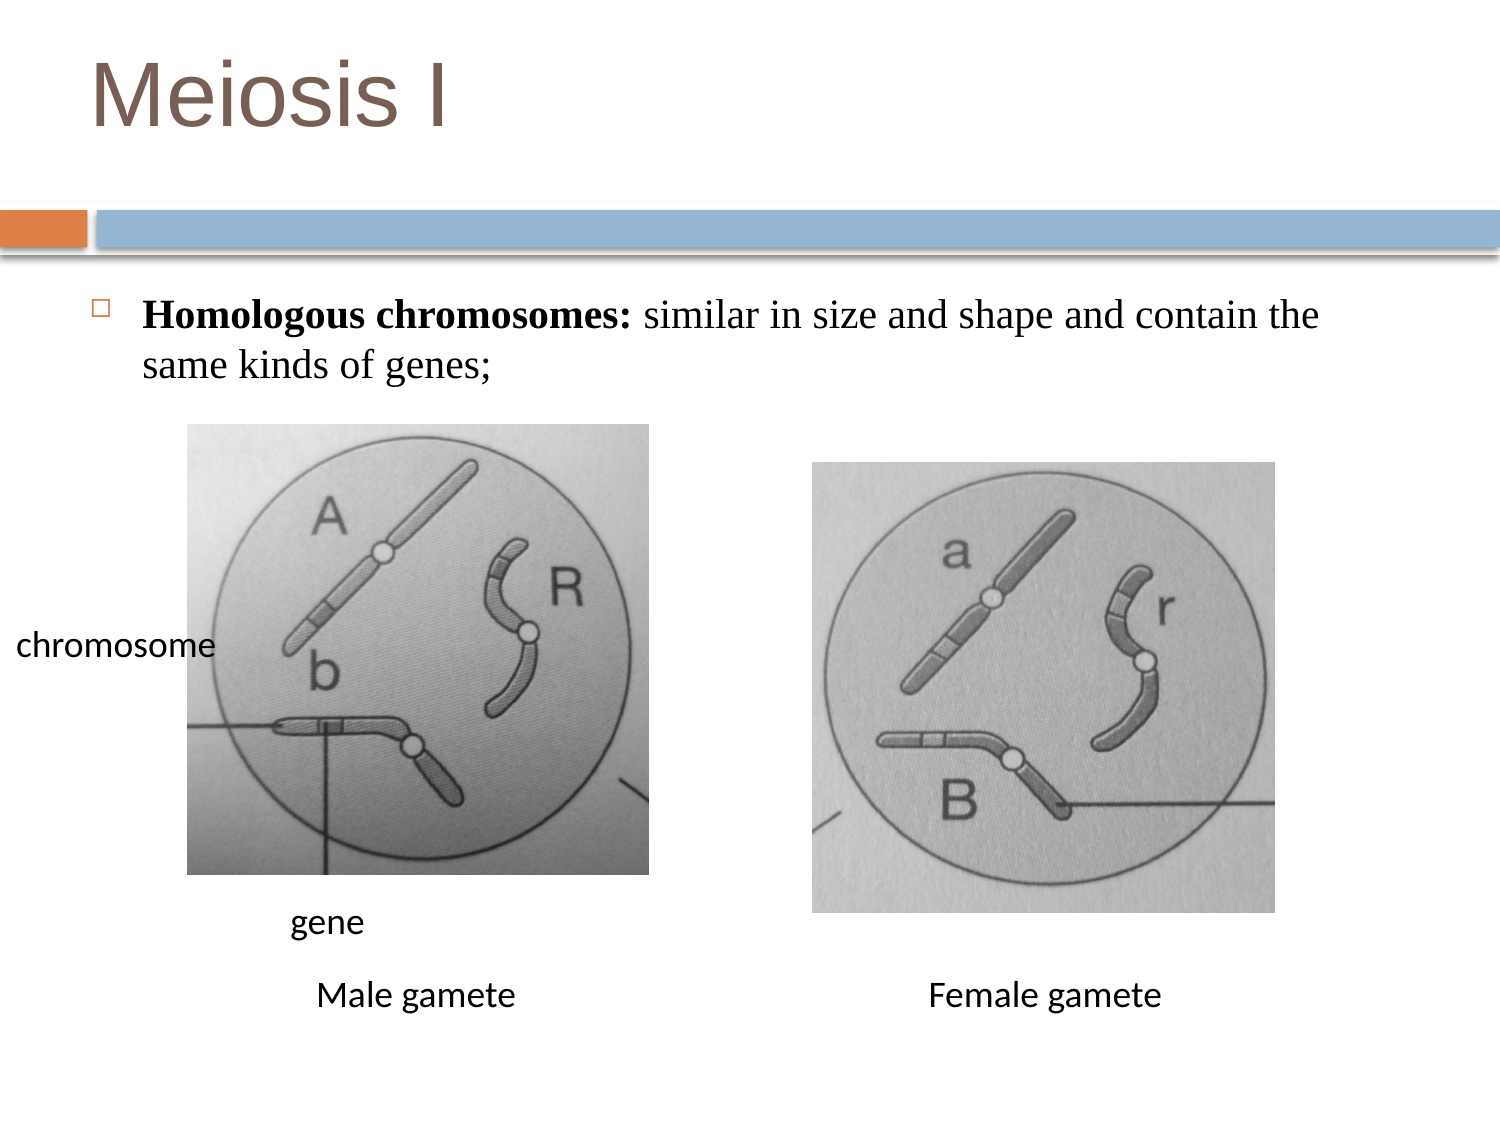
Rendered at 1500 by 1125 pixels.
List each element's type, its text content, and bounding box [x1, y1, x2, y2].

text_box chromosome [1, 612, 181, 673]
picture [812, 462, 1275, 913]
picture [187, 424, 649, 876]
text_box Female gamete [913, 962, 1178, 1023]
text_box Male gamete [301, 962, 532, 1023]
list Homologous chromosomes: similar in size and shape and contain the same kinds of genes; [75, 149, 1425, 893]
text_box gene [275, 889, 380, 949]
title Meiosis I [75, 24, 1425, 149]
